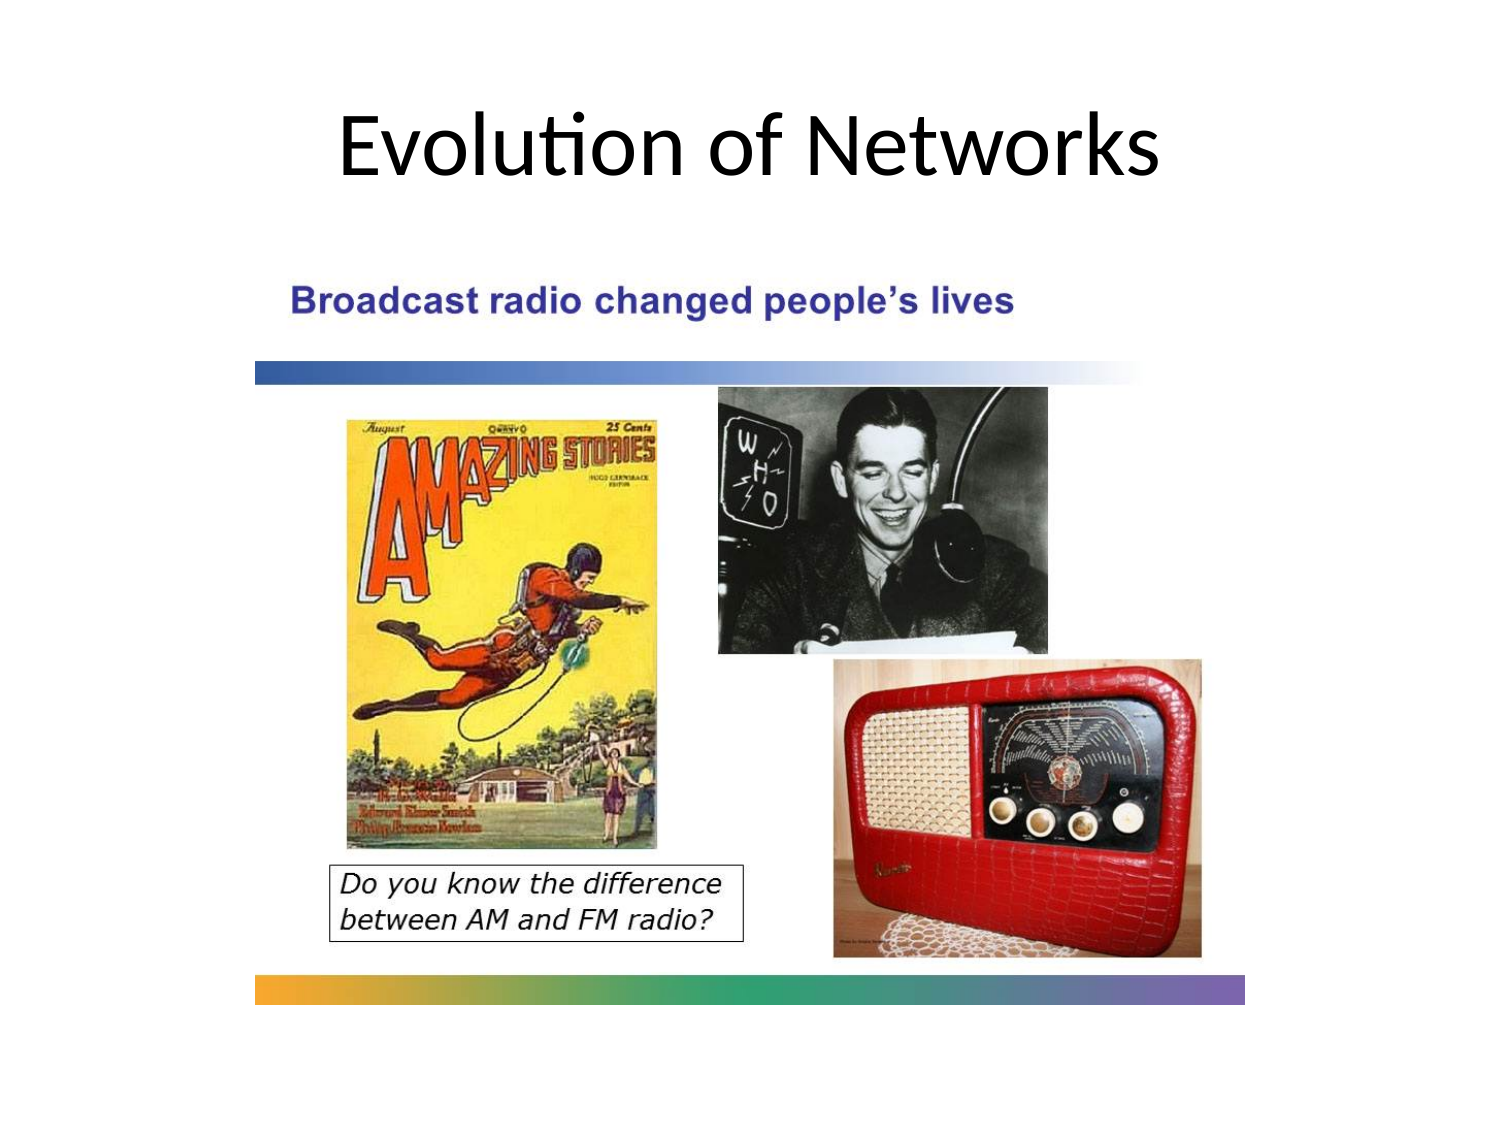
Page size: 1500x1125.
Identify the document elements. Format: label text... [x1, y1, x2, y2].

title Evolution of Networks [75, 45, 1425, 233]
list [254, 262, 1246, 1006]
